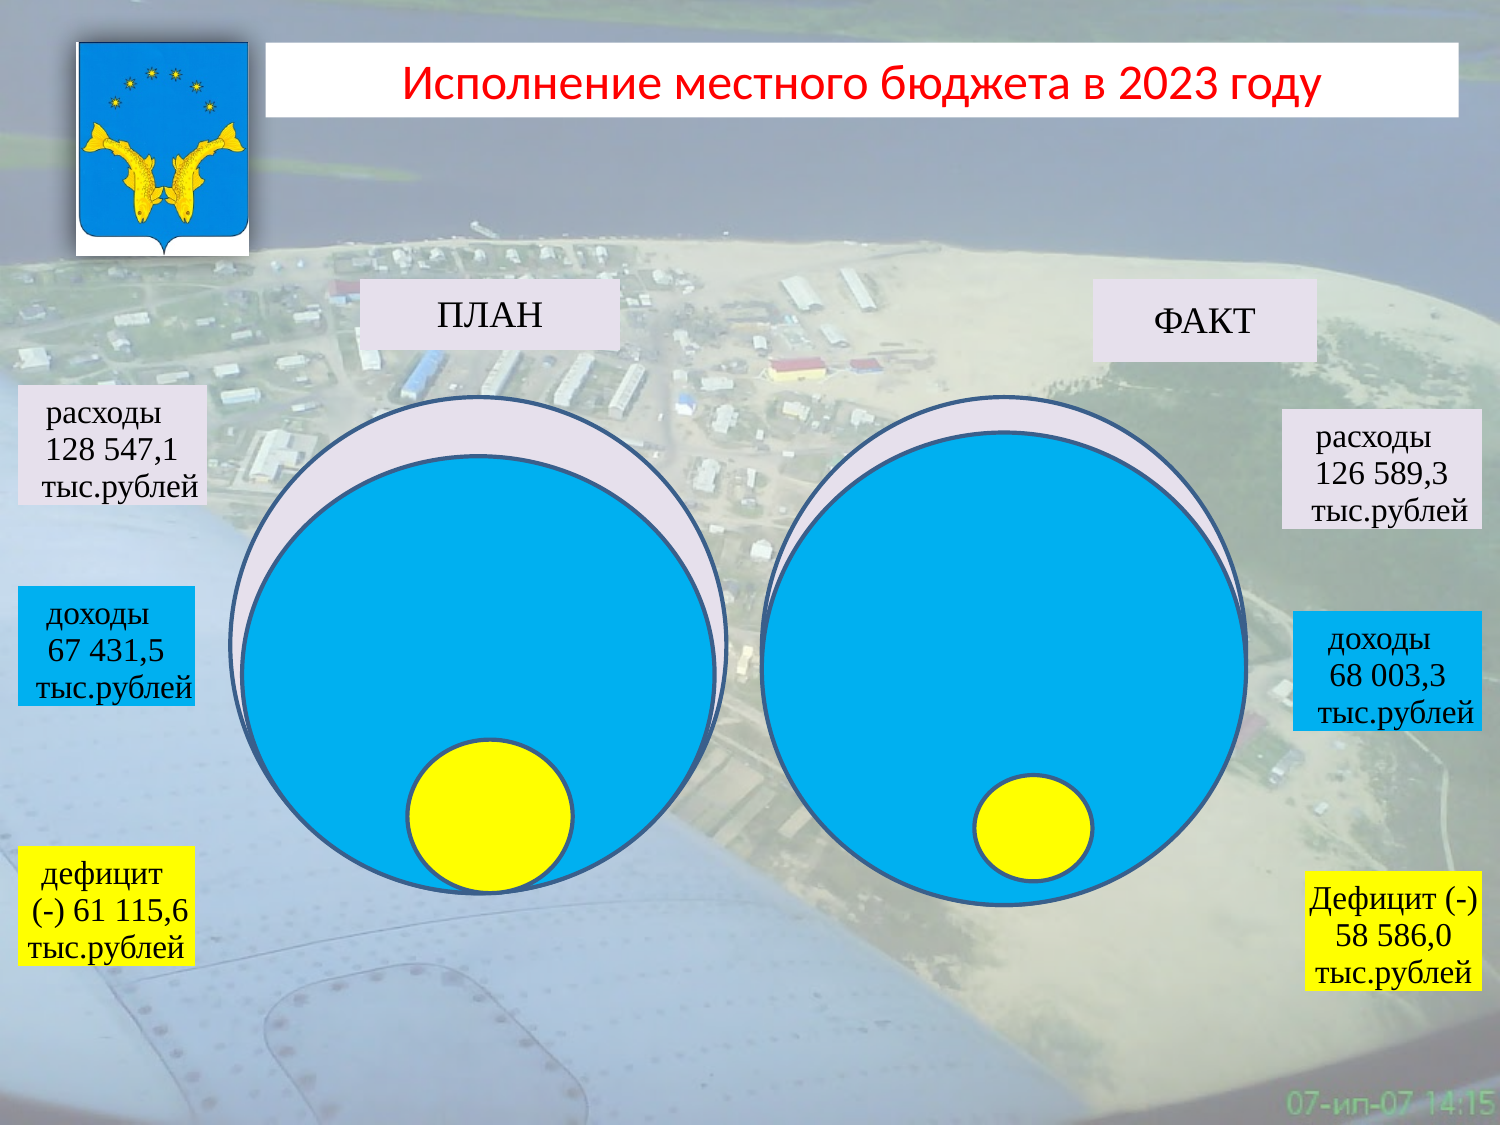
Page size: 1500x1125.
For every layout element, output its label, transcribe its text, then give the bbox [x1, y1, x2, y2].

table_header доходы 68 003,3 тыс.рублей [1293, 611, 1482, 731]
text_box [228, 394, 708, 791]
text_box Исполнение местного бюджета в 2023 году [265, 42, 1459, 118]
table_header ПЛАН [360, 279, 620, 350]
table_header доходы 67 431,5 тыс.рублей [18, 586, 195, 706]
table_header расходы 128 547,1 тыс.рублей [18, 385, 207, 505]
table_cell 100% [0, 0, 1500, 1125]
table_header ФАКТ [1093, 279, 1317, 362]
text_box [405, 737, 575, 896]
picture [76, 42, 249, 256]
text_box [972, 772, 1095, 884]
table_header дефицит (-) 61 115,6 тыс.рублей [18, 846, 195, 966]
text_box [683, 579, 729, 789]
text_box [239, 454, 717, 896]
text_box [759, 394, 1249, 658]
text_box [759, 430, 1249, 908]
table_header расходы 126 589,3 тыс.рублей [1282, 409, 1482, 529]
table_header Дефицит (-) 58 586,0 тыс.рублей [1305, 871, 1482, 991]
table_header [669, 546, 780, 579]
